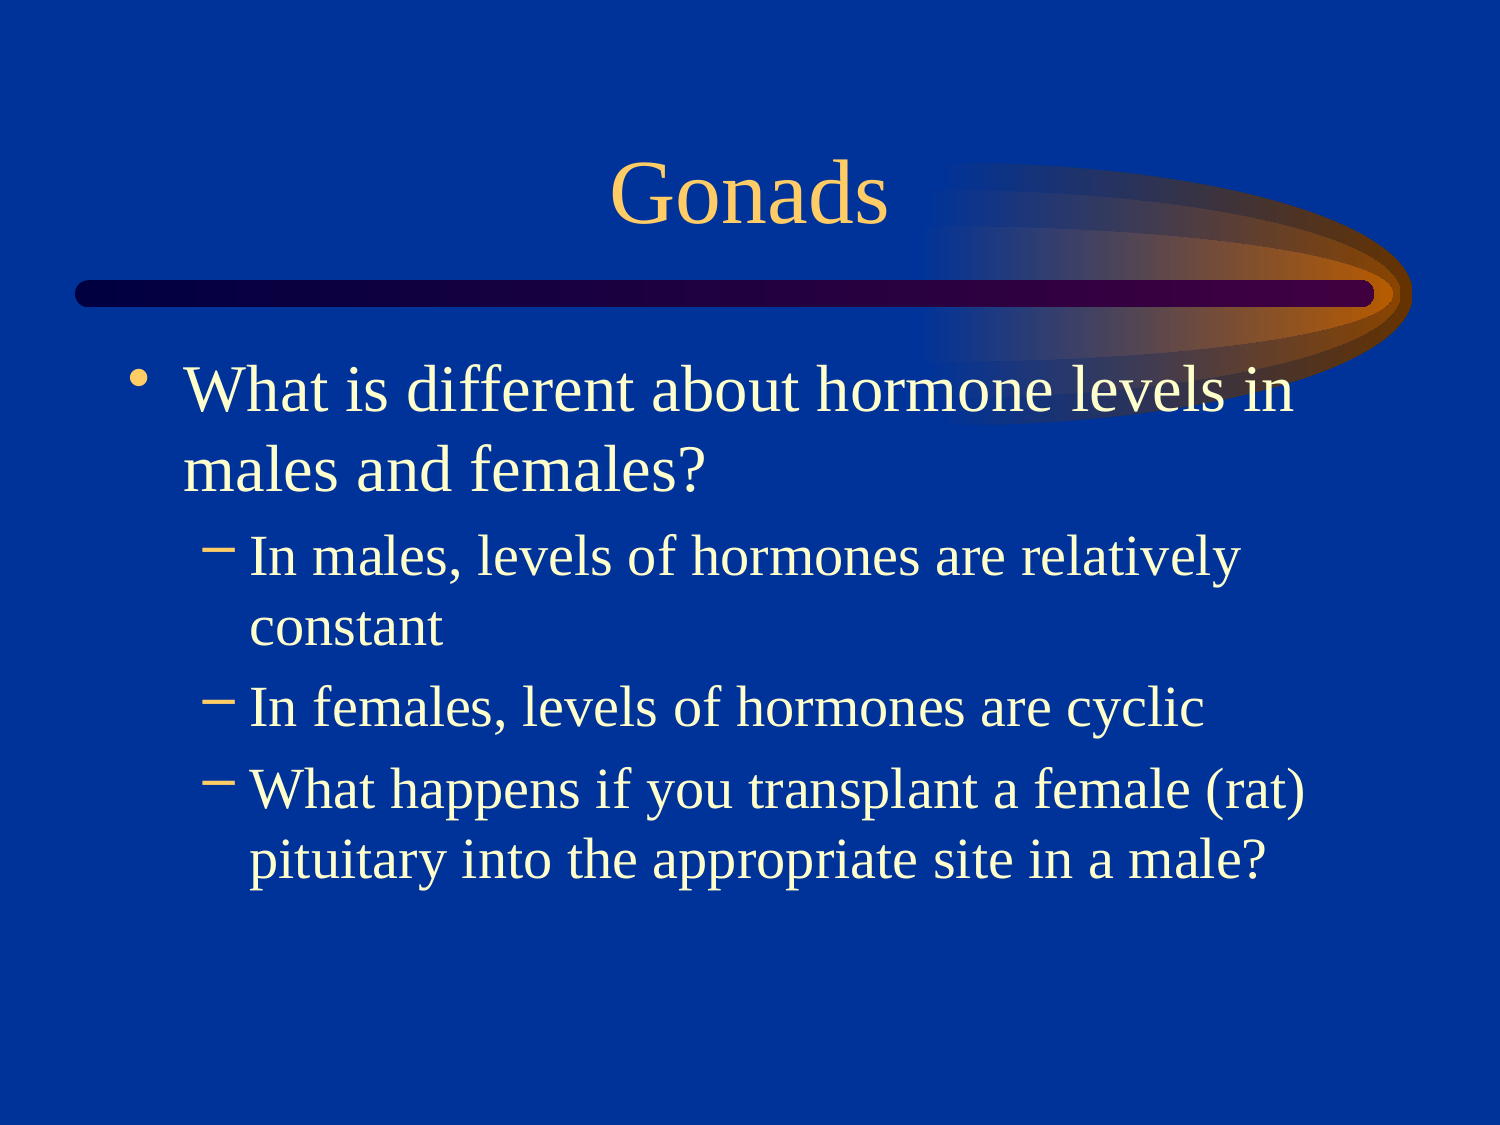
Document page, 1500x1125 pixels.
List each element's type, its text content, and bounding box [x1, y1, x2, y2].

title Gonads [112, 62, 1388, 251]
list What is different about hormone levels in males and females? In males, levels of hormones are relatively constant In females, levels of hormones are cyclic What happens if you transplant a female (rat) pituitary into the appropriate site in a male? [112, 337, 1388, 1013]
